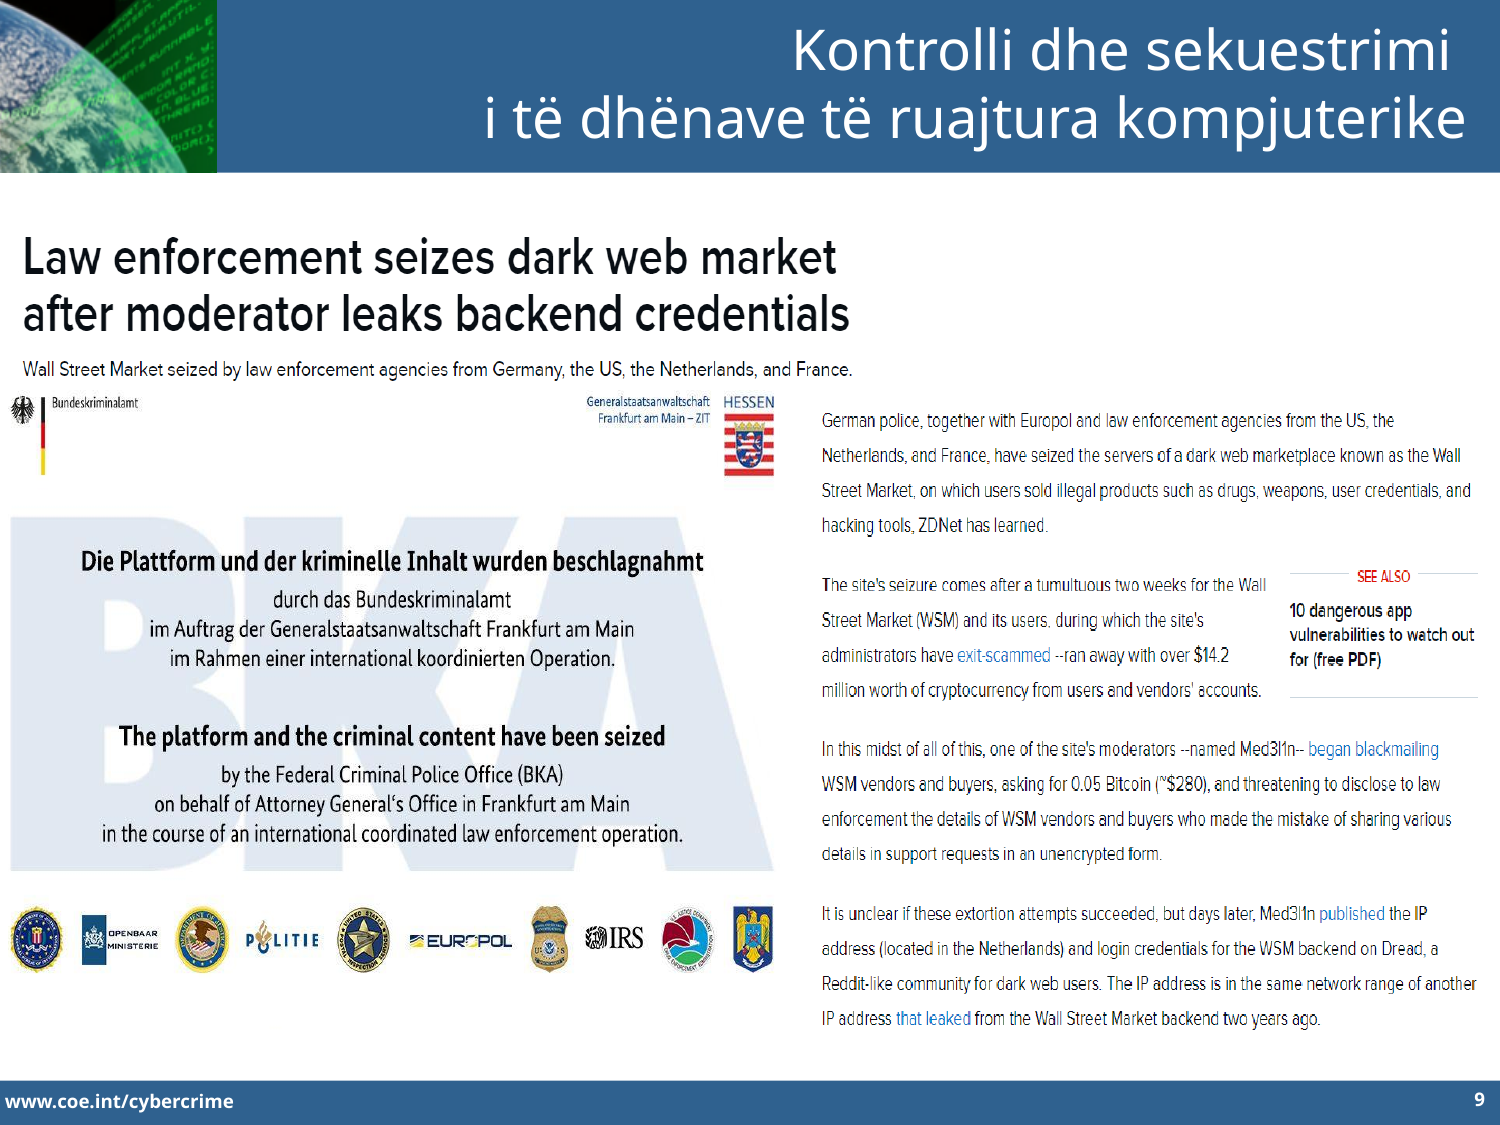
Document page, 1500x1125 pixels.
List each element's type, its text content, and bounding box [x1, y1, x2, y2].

text_box Kontrolli dhe sekuestrimi i të dhënave të ruajtura kompjuterike [230, 7, 1483, 157]
picture [0, 0, 217, 173]
picture [0, 224, 1500, 1067]
